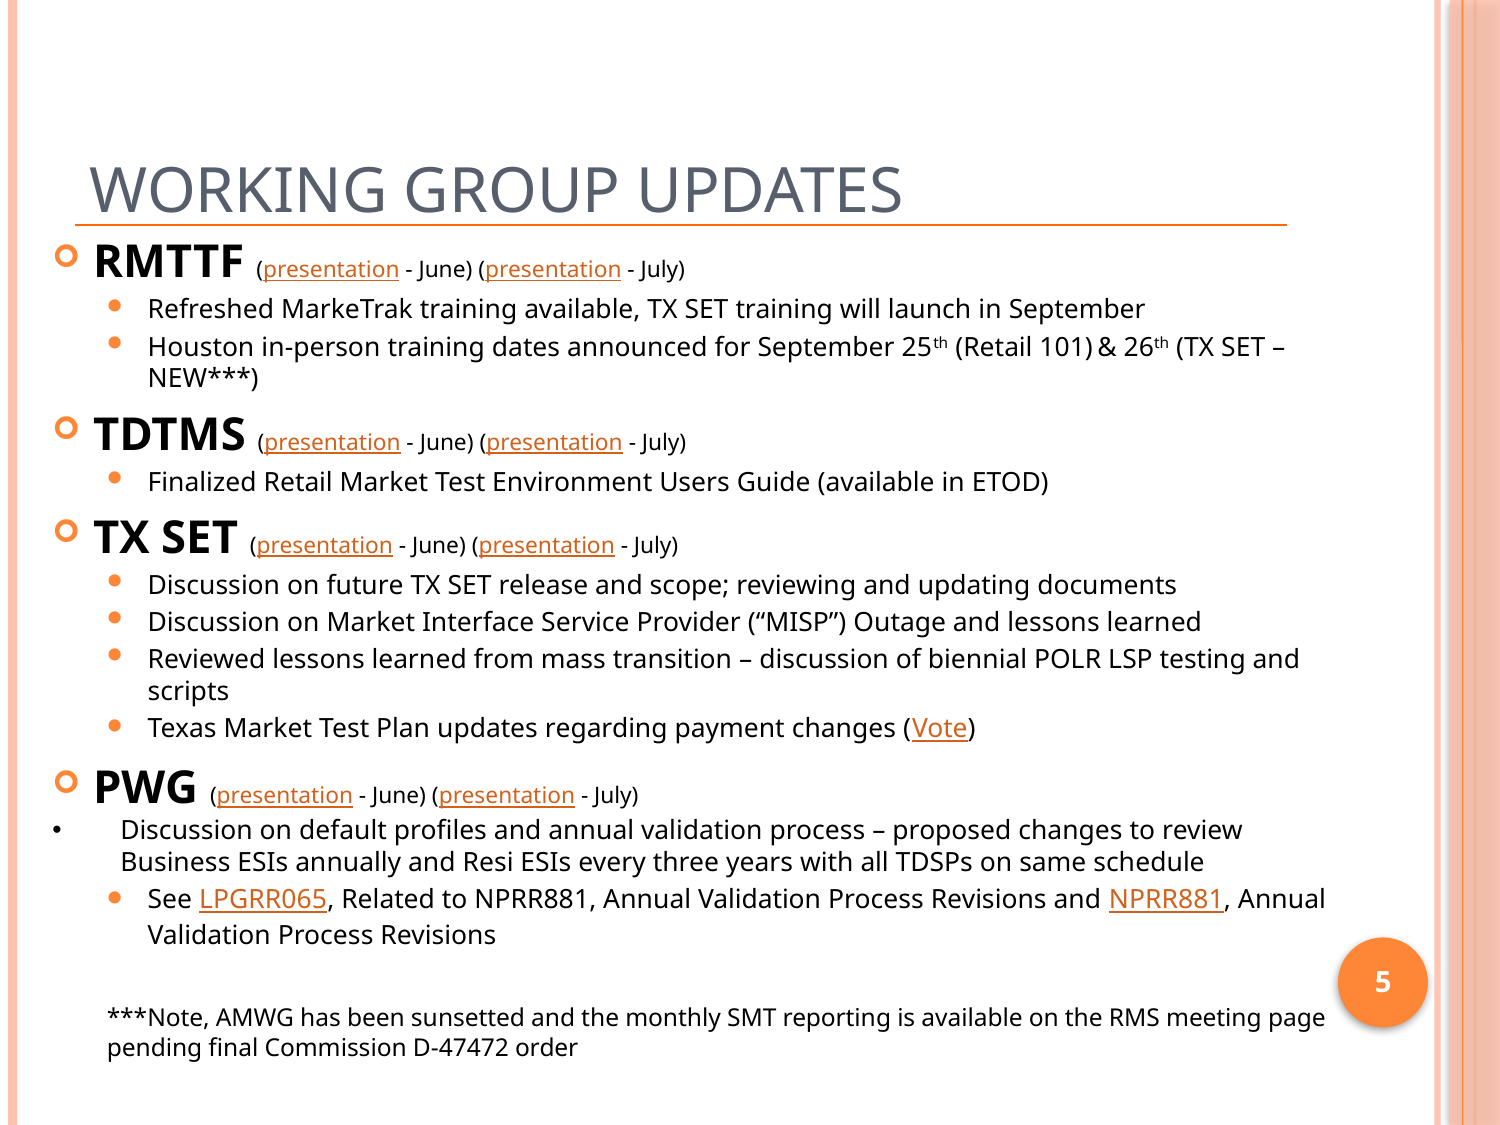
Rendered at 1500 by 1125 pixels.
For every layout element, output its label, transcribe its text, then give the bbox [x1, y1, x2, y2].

list RMTTF (presentation - June) (presentation - July) Refreshed MarkeTrak training available, TX SET training will launch in September Houston in-person training dates announced for September 25th (Retail 101) & 26th (TX SET – NEW***) TDTMS (presentation - June) (presentation - July) Finalized Retail Market Test Environment Users Guide (available in ETOD) TX SET (presentation - June) (presentation - July) Discussion on future TX SET release and scope; reviewing and updating documents Discussion on Market Interface Service Provider (“MISP”) Outage and lessons learned Reviewed lessons learned from mass transition – discussion of biennial POLR LSP testing and scripts Texas Market Test Plan updates regarding payment changes (Vote) PWG (presentation - June) (presentation - July) Discussion on default profiles and annual validation process – proposed changes to review Business ESIs annually and Resi ESIs every three years with all TDSPs on same schedule See LPGRR065, Related to NPRR881, Annual Validation Process Revisions and NPRR881, Annual Validation Process Revisions ***Note, AMWG has been sunsetted and the monthly SMT reporting is available on the RMS meeting page pending final Commission D-47472 order [37, 224, 1375, 1075]
slide_number 5 [1333, 940, 1434, 1027]
title Working Group Updates [75, 45, 1300, 224]
